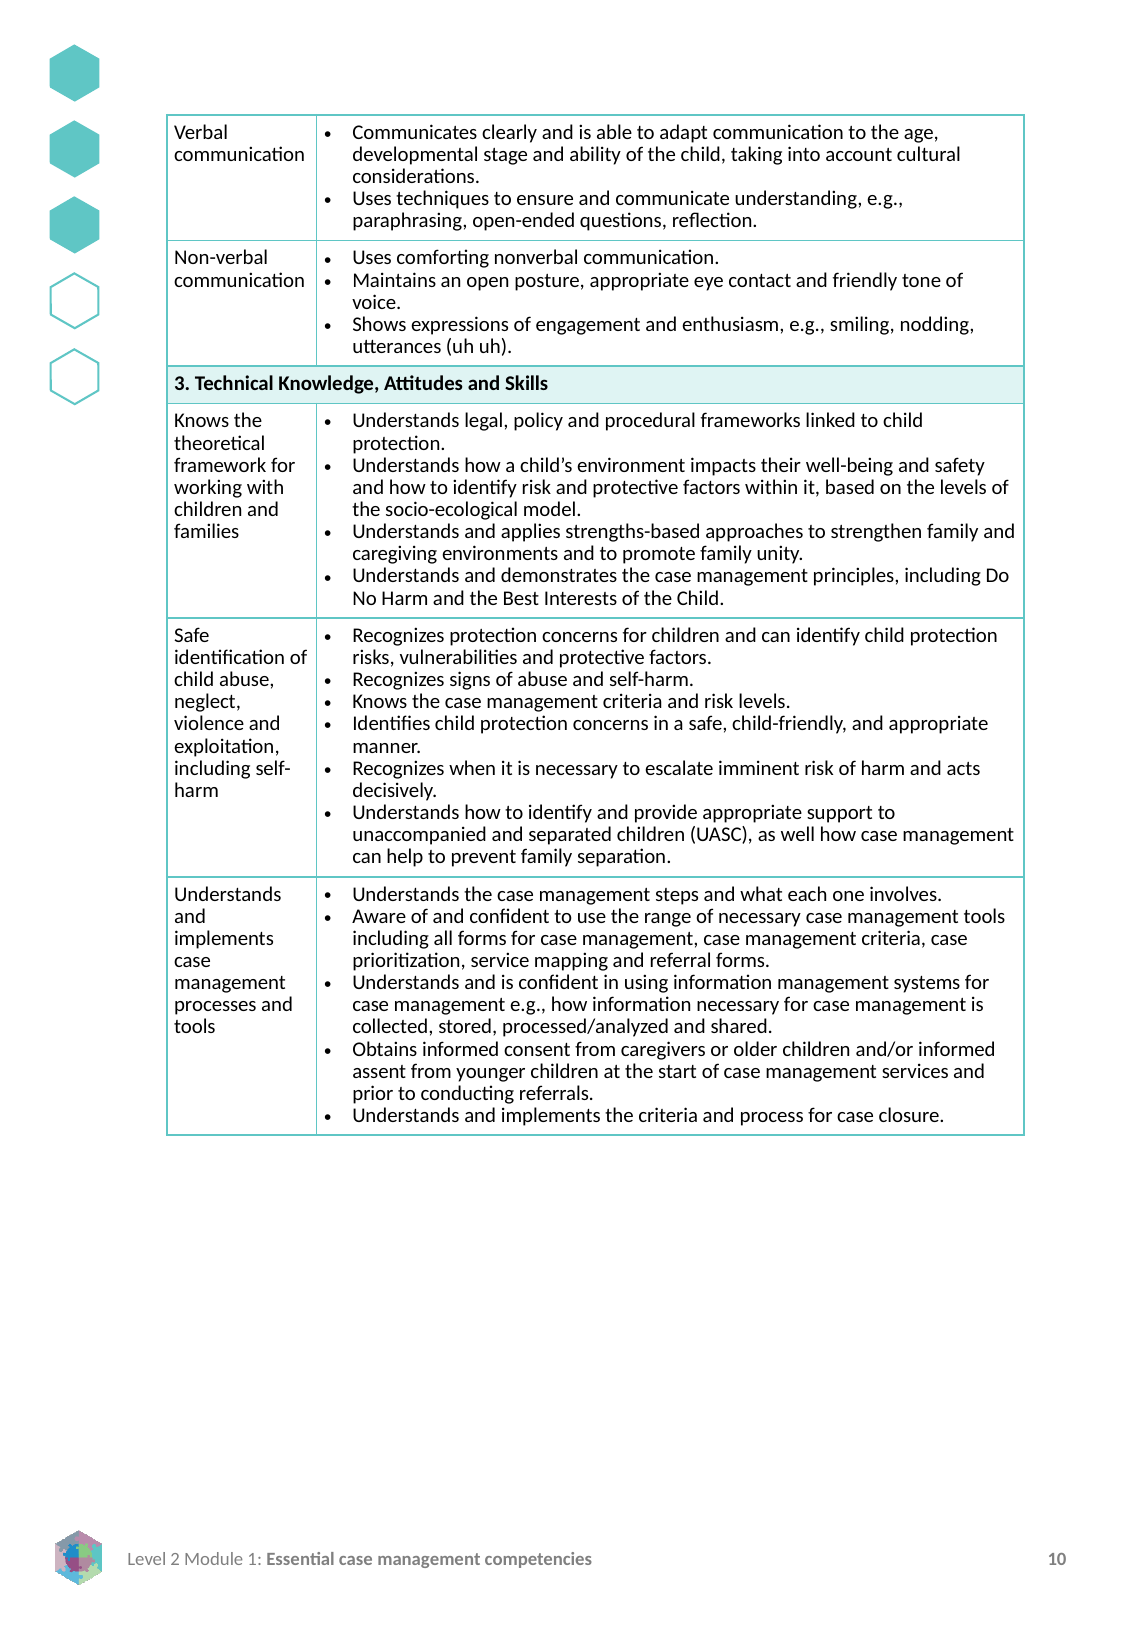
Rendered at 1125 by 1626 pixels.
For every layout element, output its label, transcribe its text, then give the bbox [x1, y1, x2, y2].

text_box [49, 44, 100, 102]
table_cell Non-verbal communication [168, 241, 316, 365]
table_header Verbal communication [168, 116, 316, 240]
table_cell Safe identification of child abuse, neglect, violence and exploitation, including self-harm [168, 619, 316, 876]
text_box [49, 348, 100, 406]
table_cell Understands the case management steps and what each one involves. Aware of and confident to use the range of necessary case management tools including all forms for case management, case management criteria, case prioritization, service mapping and referral forms. Understands and is confident in using information management systems for case management e.g., how information necessary for case management is collected, stored, processed/analyzed and shared. Obtains informed consent from caregivers or older children and/or informed assent from younger children at the start of case management services and prior to conducting referrals. Understands and implements the criteria and process for case closure. [317, 878, 1023, 1134]
table_header Communicates clearly and is able to adapt communication to the age, developmental stage and ability of the child, taking into account cultural considerations. Uses techniques to ensure and communicate understanding, e.g., paraphrasing, open-ended questions, reflection. [317, 116, 1023, 240]
text_box [49, 272, 100, 330]
text_box [49, 196, 100, 254]
table_cell Understands legal, policy and procedural frameworks linked to child protection. Understands how a child’s environment impacts their well-being and safety and how to identify risk and protective factors within it, based on the levels of the socio-ecological model. Understands and applies strengths-based approaches to strengthen family and caregiving environments and to promote family unity. Understands and demonstrates the case management principles, including Do No Harm and the Best Interests of the Child. [317, 404, 1023, 617]
text_box [49, 120, 100, 178]
table_cell 3. Technical Knowledge, Attitudes and Skills [168, 367, 1023, 403]
picture [55, 1530, 102, 1585]
table_cell Uses comforting nonverbal communication. Maintains an open posture, appropriate eye contact and friendly tone of voice. Shows expressions of engagement and enthusiasm, e.g., smiling, nodding, utterances (uh uh). [317, 241, 1023, 365]
table_cell Knows the theoretical framework for working with children and families [168, 404, 316, 617]
table_cell Understands and implements case management processes and tools [168, 878, 316, 1134]
table_cell Recognizes protection concerns for children and can identify child protection risks, vulnerabilities and protective factors. Recognizes signs of abuse and self-harm. Knows the case management criteria and risk levels. Identifies child protection concerns in a safe, child-friendly, and appropriate manner. Recognizes when it is necessary to escalate imminent risk of harm and acts decisively. Understands how to identify and provide appropriate support to unaccompanied and separated children (UASC), as well how case management can help to prevent family separation. [317, 619, 1023, 876]
